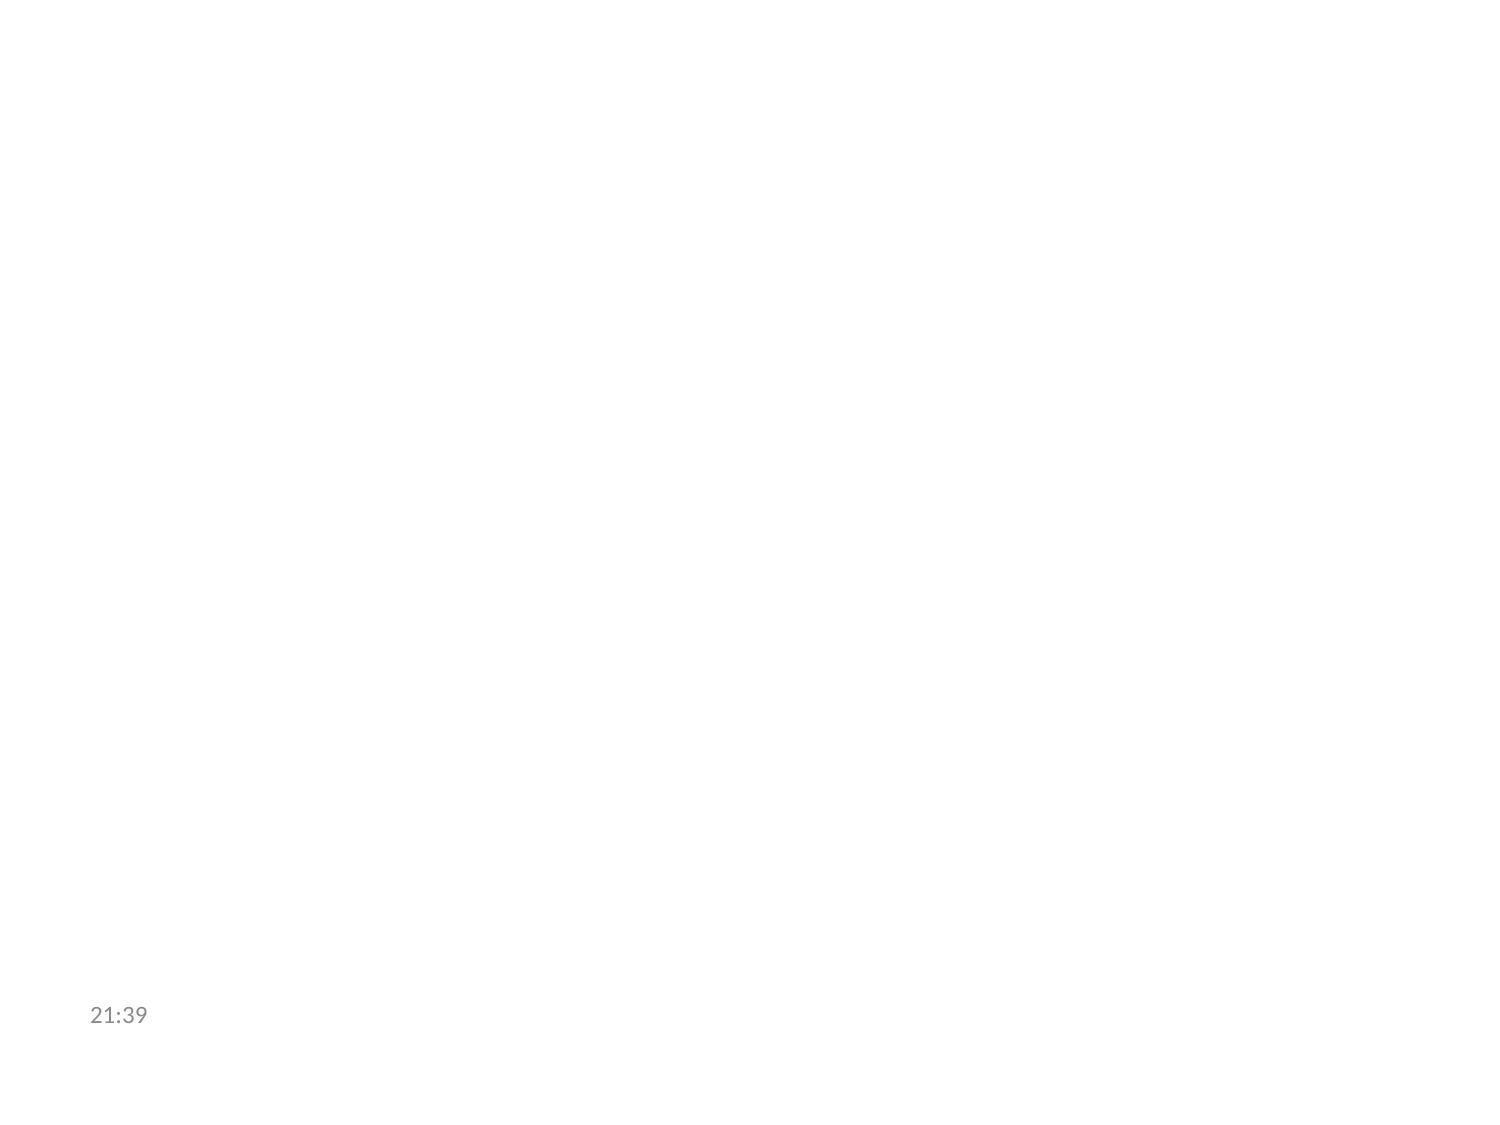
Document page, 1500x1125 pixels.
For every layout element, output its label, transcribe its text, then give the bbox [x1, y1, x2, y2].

text_box 15:35 [75, 983, 425, 1044]
